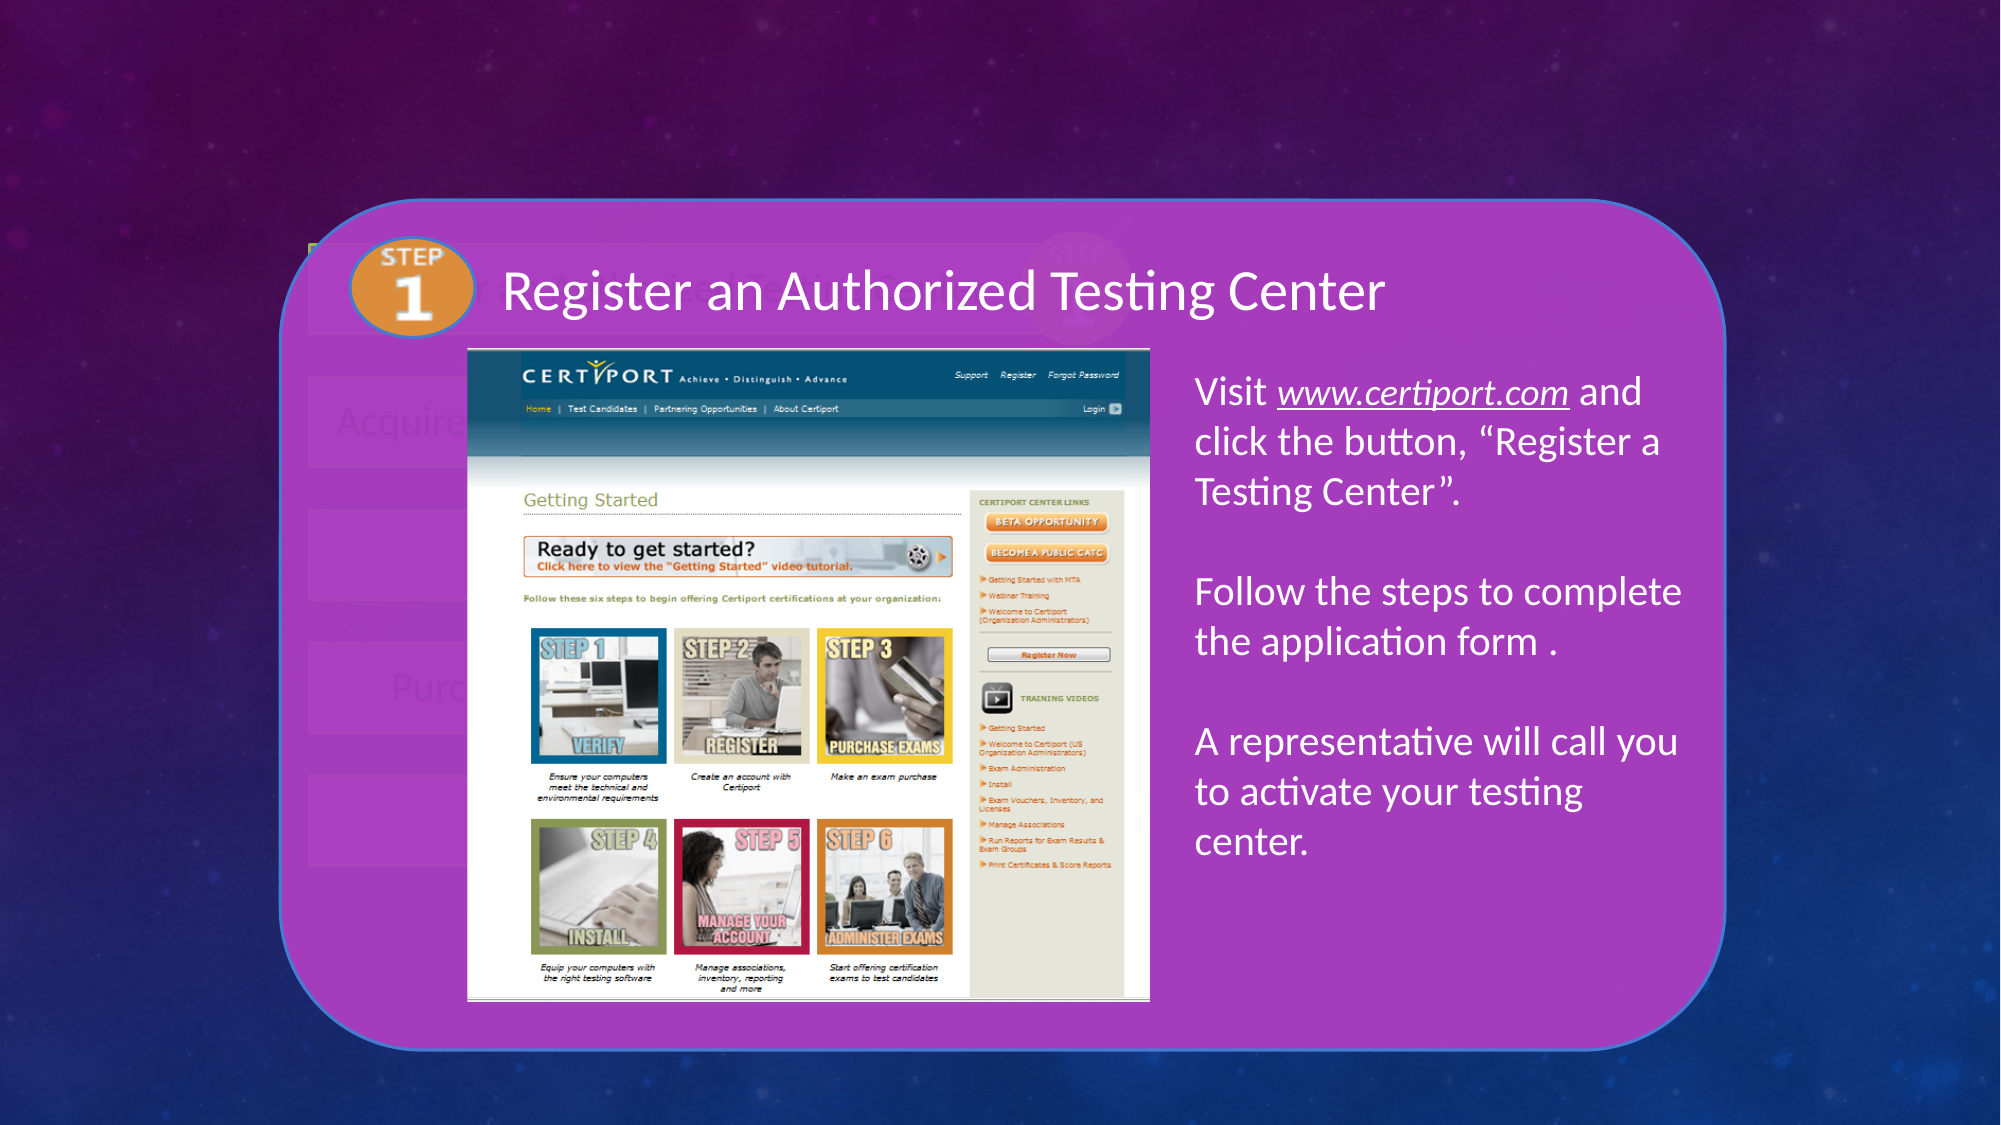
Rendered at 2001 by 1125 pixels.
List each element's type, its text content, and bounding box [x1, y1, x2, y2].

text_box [299, 199, 1144, 910]
picture [0, 0, 2001, 1125]
text_box Visit www.certiport.com and click the button, “Register a Testing Center”. Follow the steps to complete the application form . A representative will call you to activate your testing center. [1179, 356, 1705, 872]
text_box [278, 198, 1727, 1052]
text_box Register an Authorized Testing Center [1149, 244, 1650, 330]
